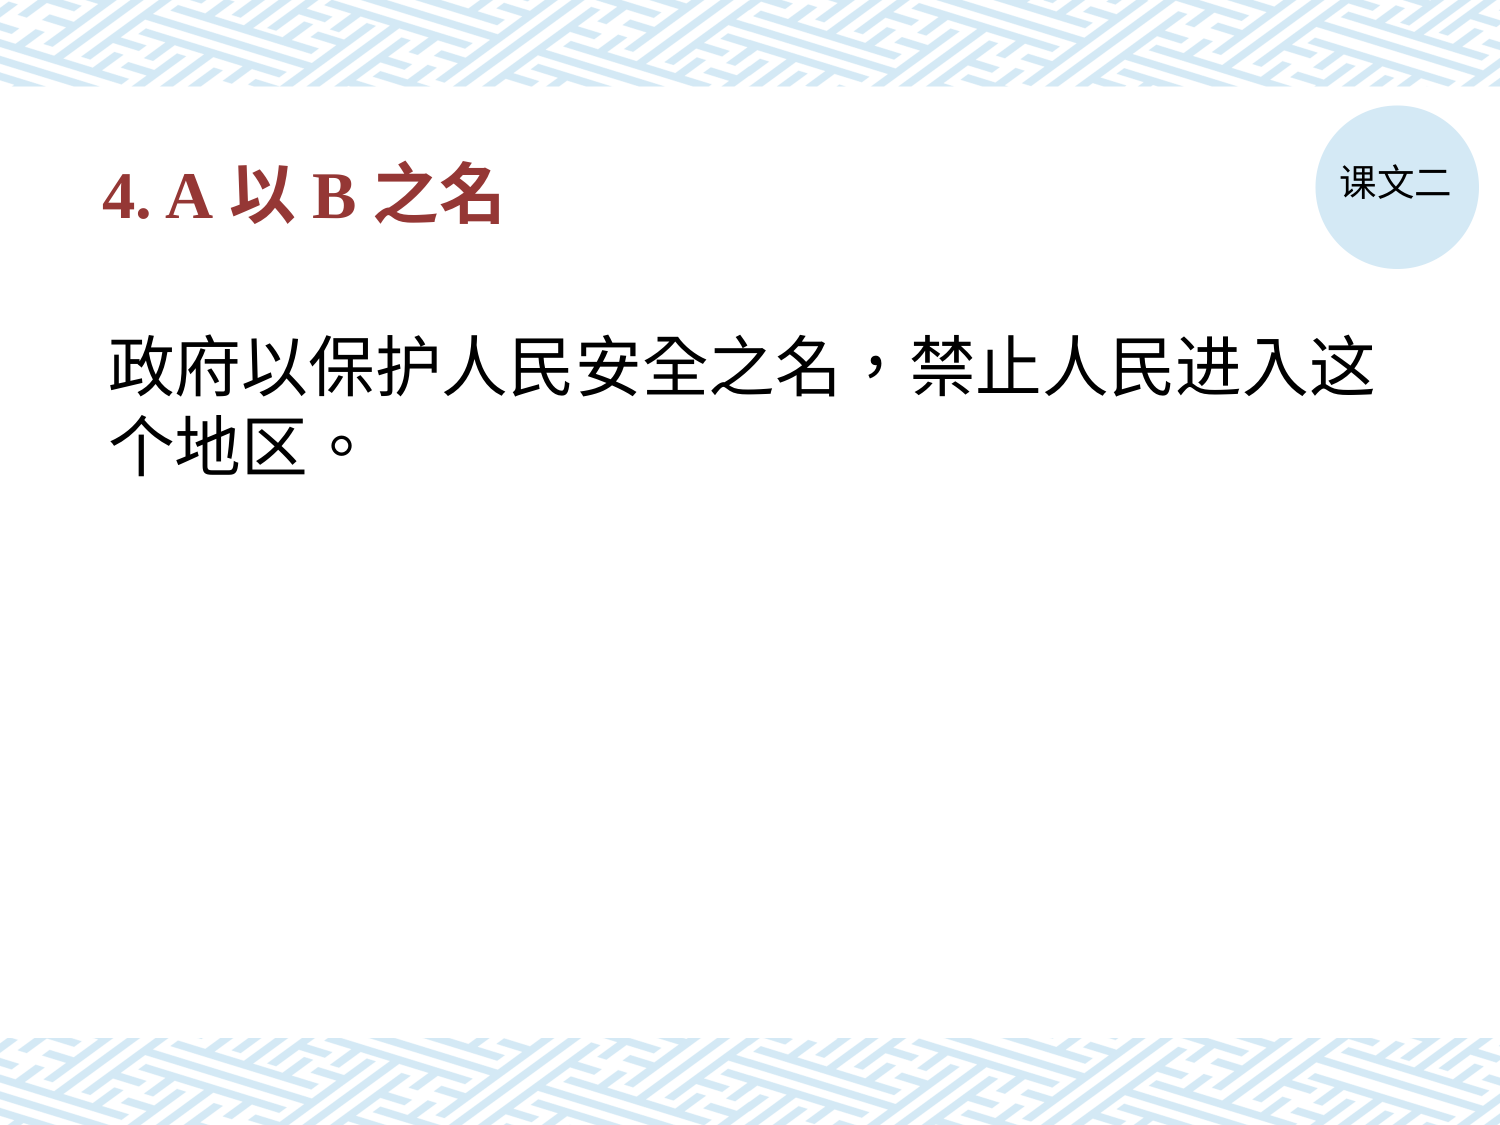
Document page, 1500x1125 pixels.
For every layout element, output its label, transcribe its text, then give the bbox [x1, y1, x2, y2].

title 4. A以B之名 [102, 152, 1340, 278]
list 政府以保护人民安全之名，禁止人民进入这个地区。 [108, 324, 1403, 702]
picture [0, 0, 1500, 1125]
text_box 课文二 [1325, 151, 1500, 212]
